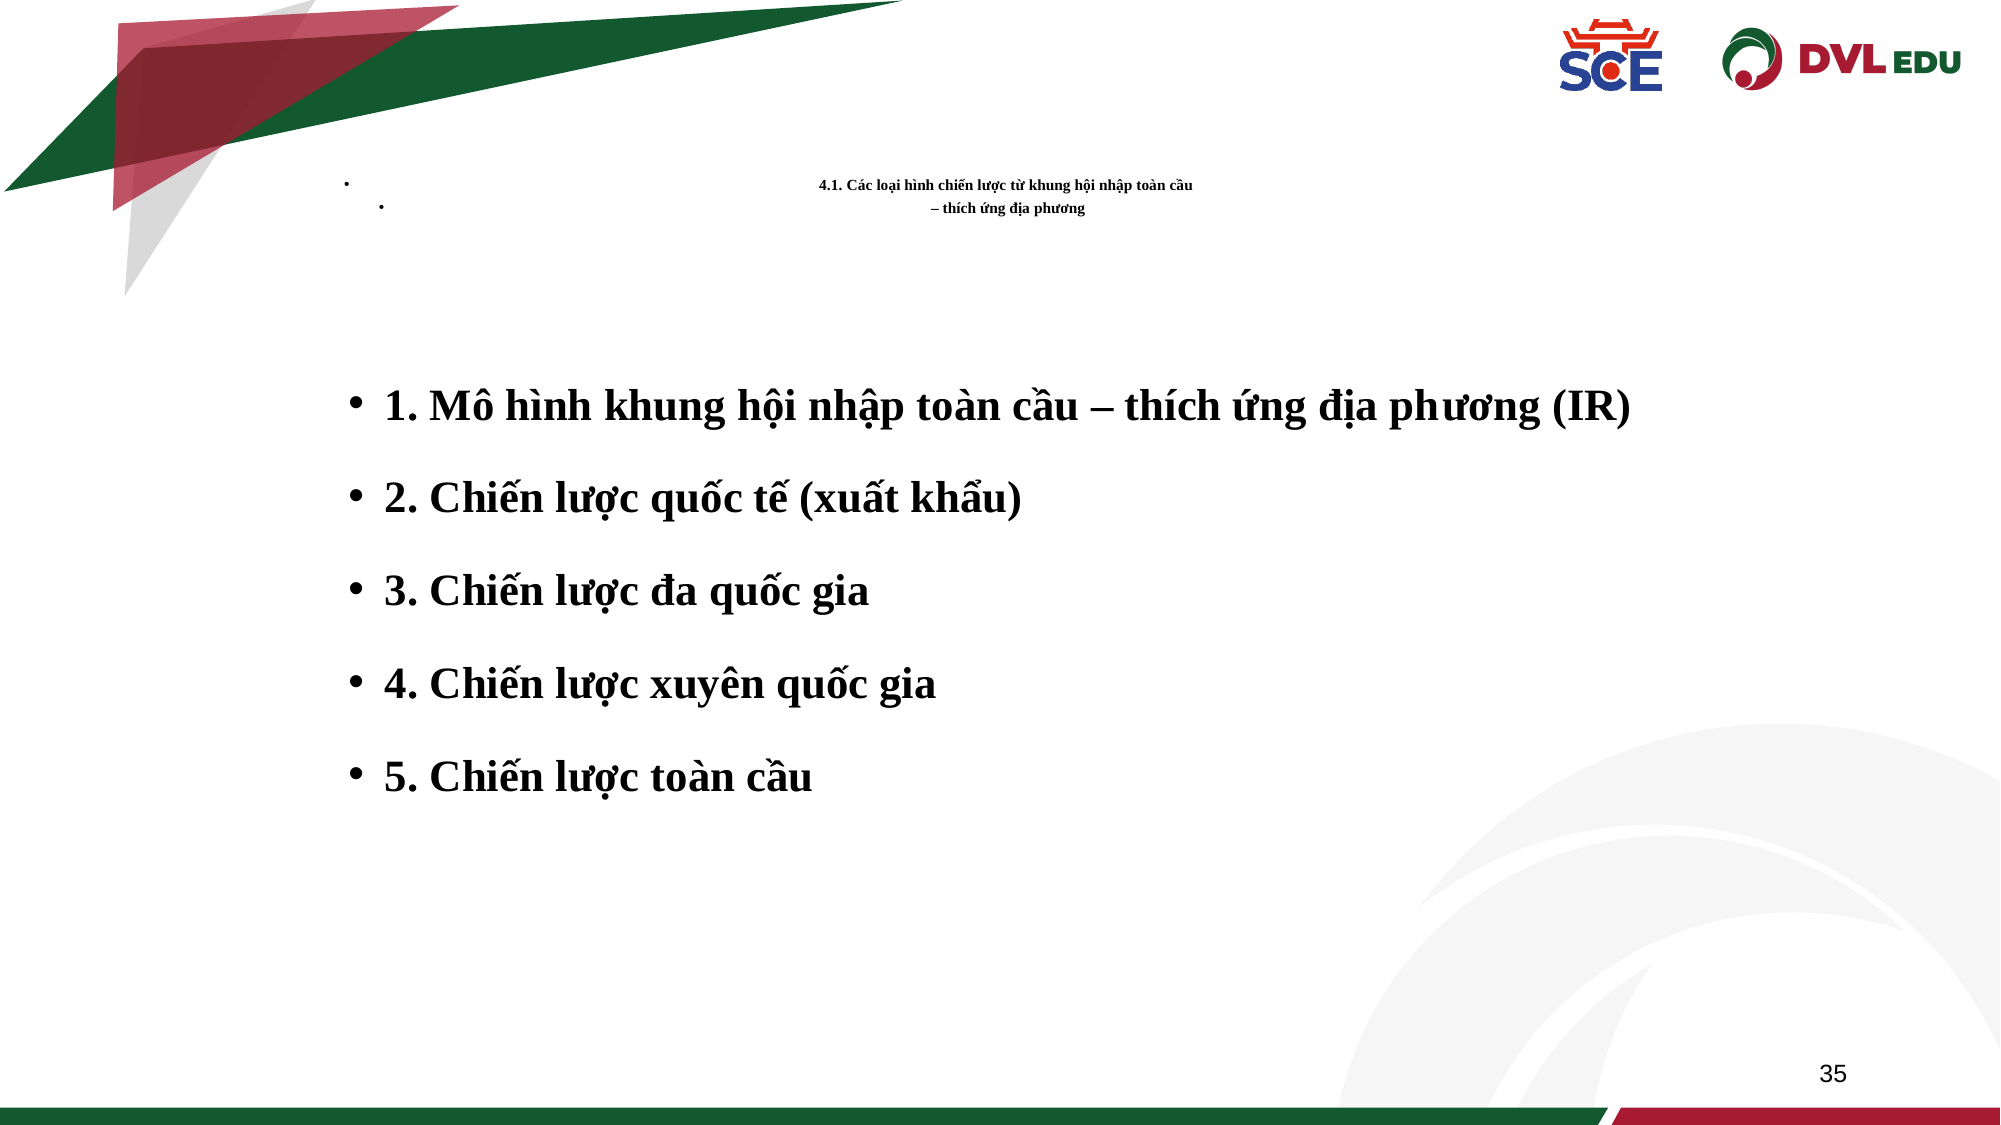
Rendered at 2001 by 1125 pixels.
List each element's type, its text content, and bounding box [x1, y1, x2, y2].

picture [1722, 27, 1961, 91]
list 1. Mô hình khung hội nhập toàn cầu – thích ứng địa phương (IR) 2. Chiến lược quốc tế (xuất khẩu) 3. Chiến lược đa quốc gia 4. Chiến lược xuyên quốc gia 5. Chiến lược toàn cầu [333, 340, 1744, 808]
picture [1559, 19, 1667, 91]
list 4.1. Các loại hình chiến lược từ khung hội nhập toàn cầu – thích ứng địa phương [183, 169, 1787, 226]
text_box 35 [1412, 1042, 1863, 1103]
